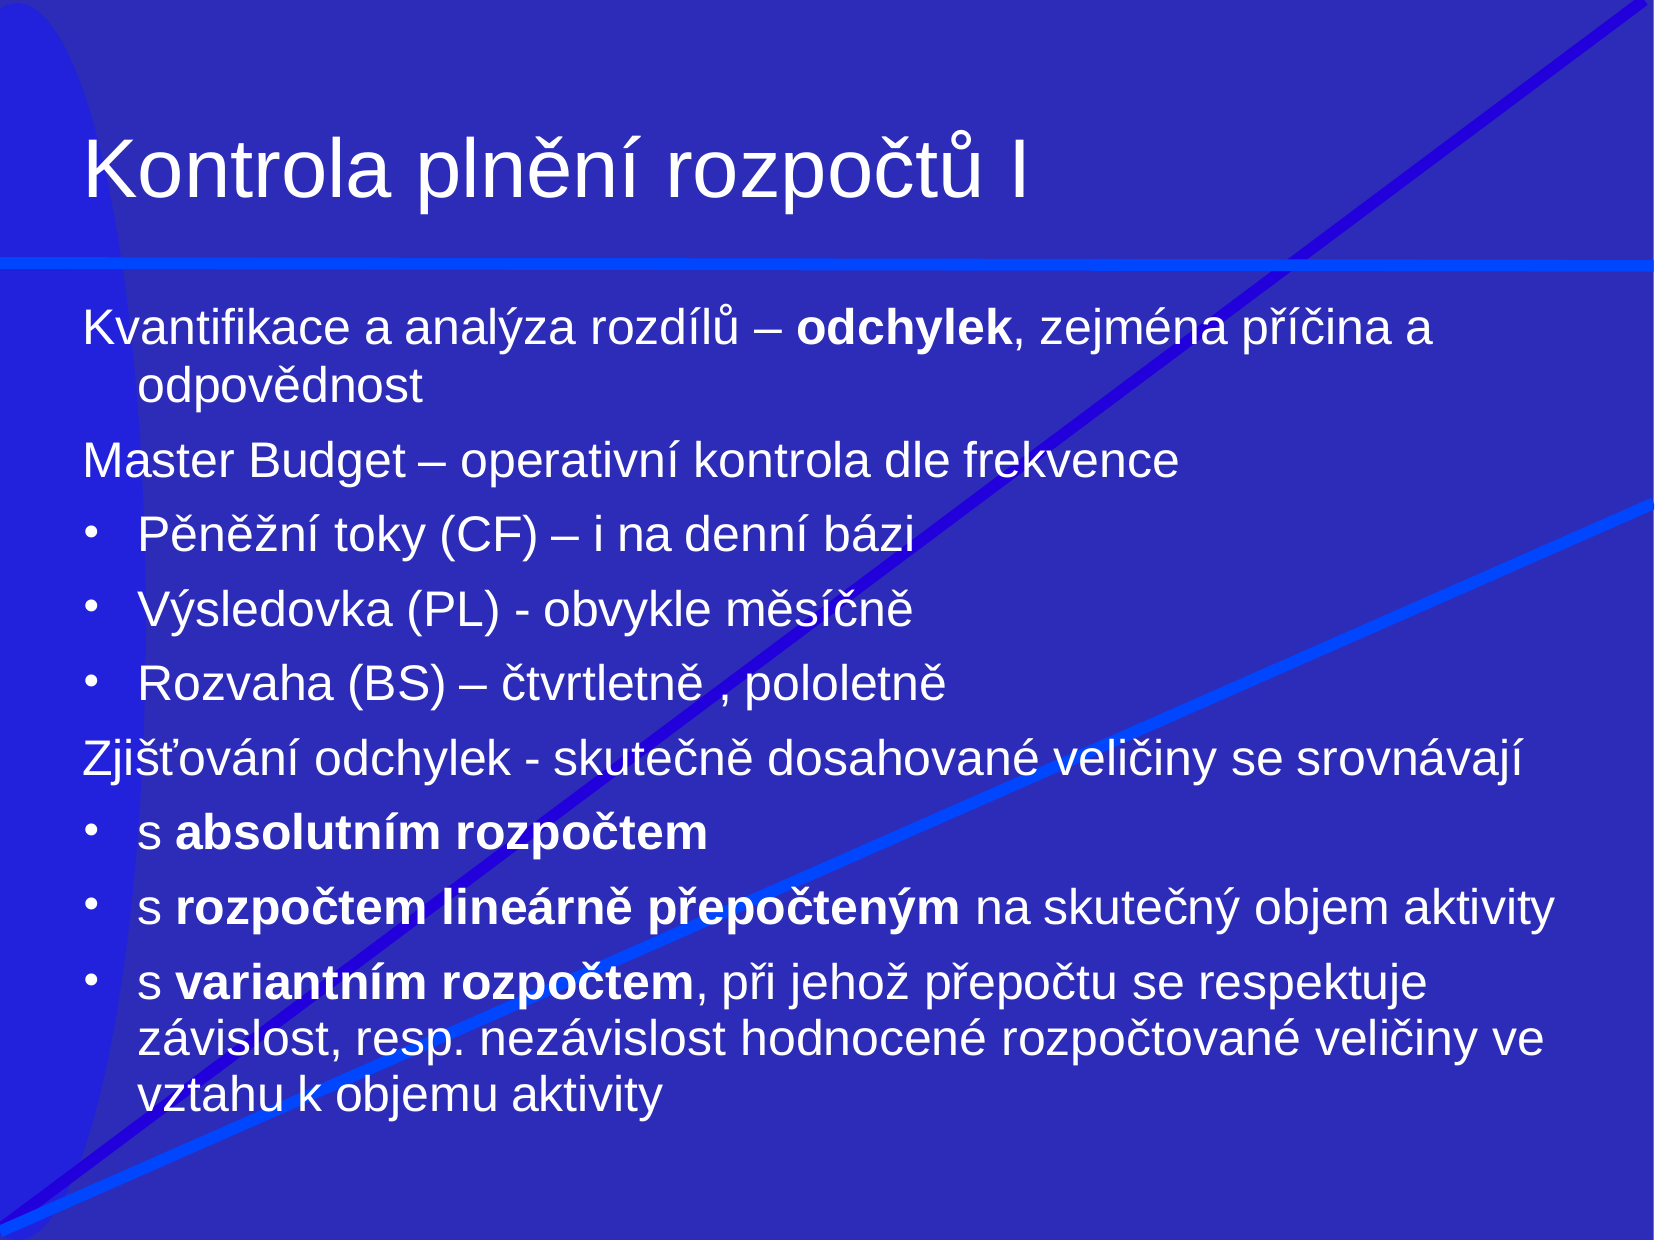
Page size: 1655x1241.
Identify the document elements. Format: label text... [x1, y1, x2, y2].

text_box Kvantifikace a analýza rozdílů – odchylek, zejména příčina a odpovědnost Master Budget – operativní kontrola dle frekvence Pěněžní toky (CF) – i na denní bázi Výsledovka (PL) - obvykle měsíčně Rozvaha (BS) – čtvrtletně , pololetně Zjišťování odchylek - skutečně dosahované veličiny se srovnávají s absolutním rozpoč­tem s rozpočtem lineárně přepočteným na skutečný objem aktivity s variantním rozpočtem, při jehož přepočtu se respektuje závislost, resp. nezávislost hodnocené rozpočtované veličiny ve vztahu k objemu aktivity [80, 296, 1563, 1122]
title Kontrola plnění rozpočtů I [80, 69, 1574, 321]
